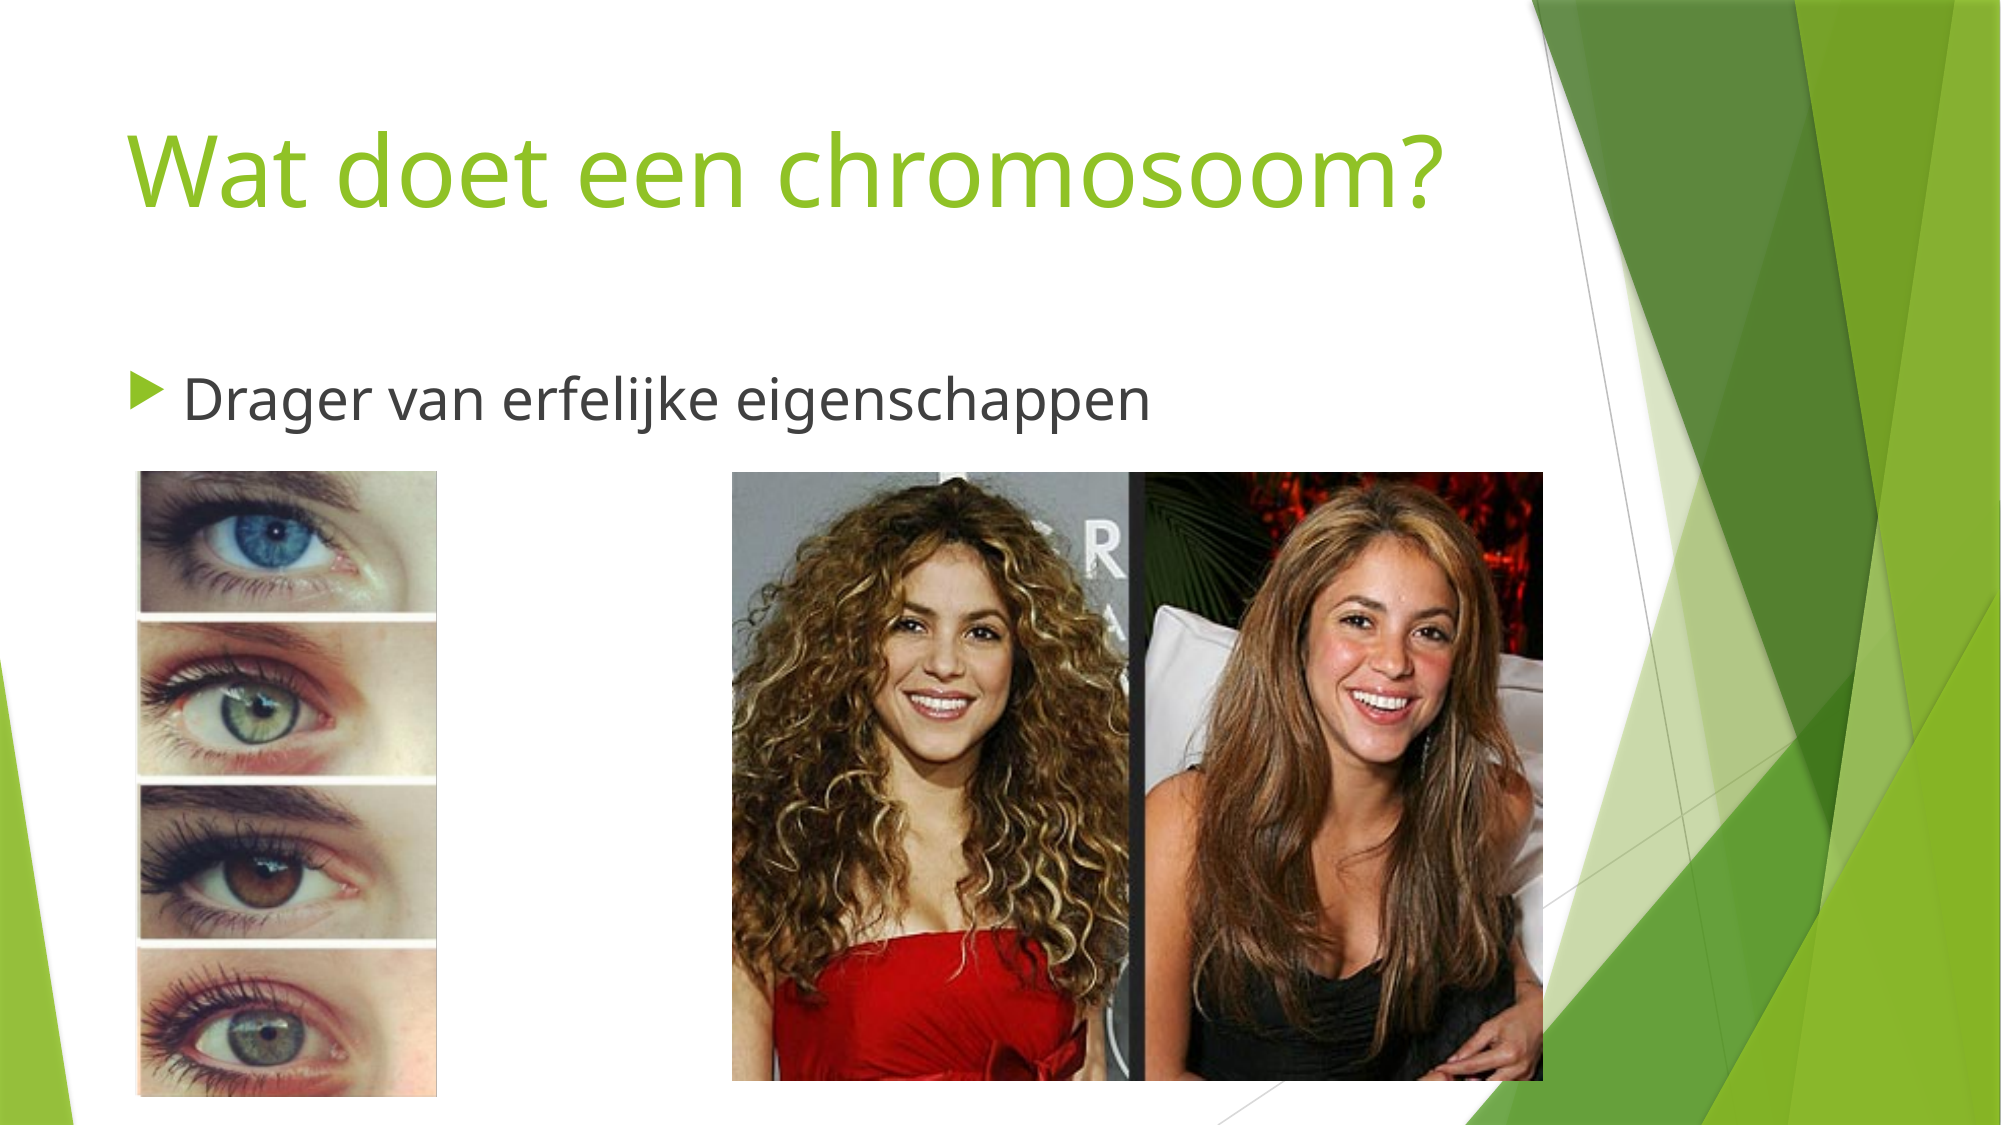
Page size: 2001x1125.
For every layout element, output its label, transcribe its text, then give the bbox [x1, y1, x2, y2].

list Drager van erfelijke eigenschappen [111, 354, 1522, 992]
picture [731, 472, 1544, 1082]
title Wat doet een chromosoom? [111, 99, 1522, 317]
picture [110, 470, 440, 1097]
